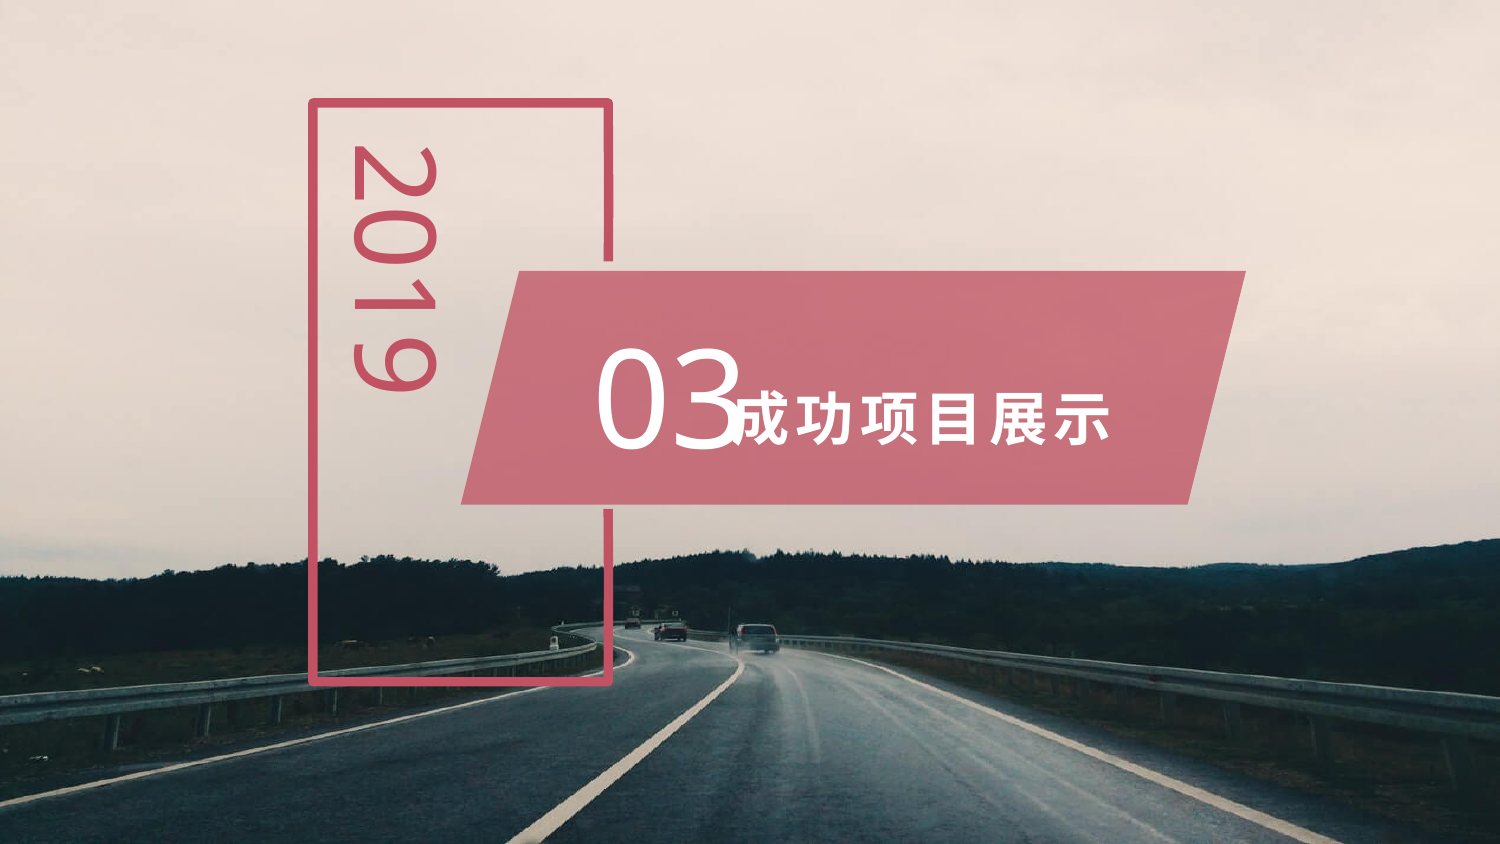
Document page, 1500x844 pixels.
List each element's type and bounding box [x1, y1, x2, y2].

text_box [312, 102, 609, 682]
picture [0, 0, 1500, 844]
text_box [460, 270, 1247, 505]
